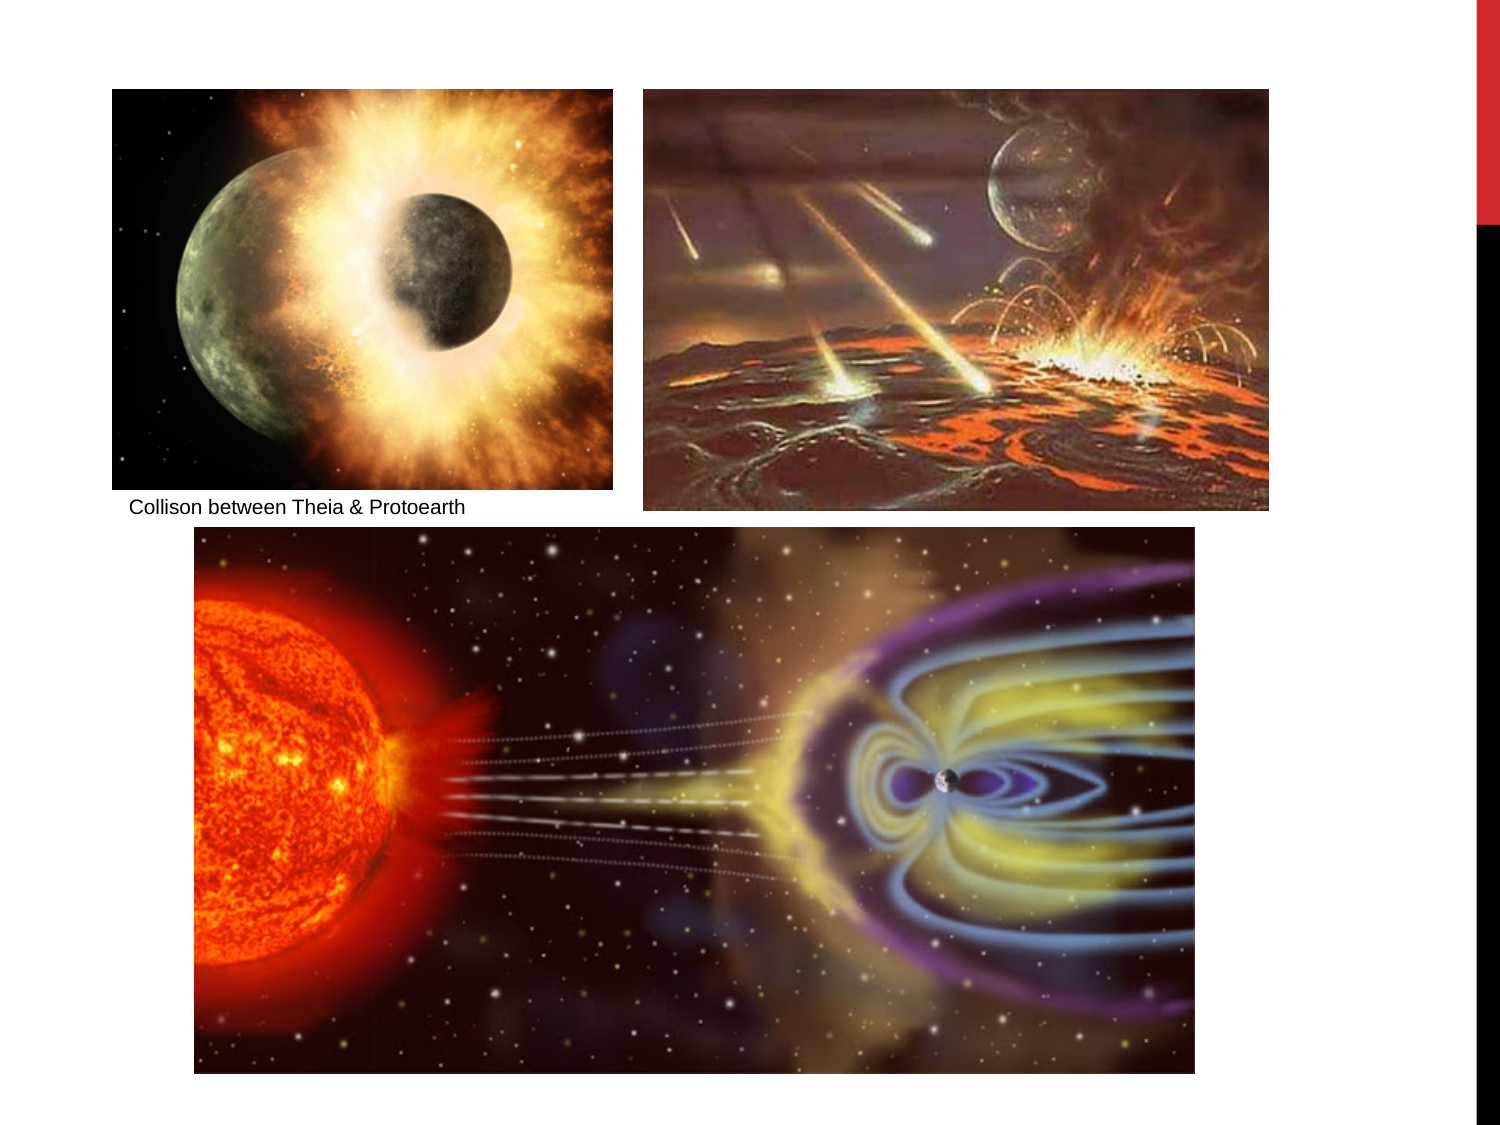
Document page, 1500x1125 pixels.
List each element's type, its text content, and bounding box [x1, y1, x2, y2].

picture [643, 89, 1270, 511]
picture [194, 526, 1196, 1075]
picture [111, 89, 613, 491]
text_box Collison between Theia & Protoearth [114, 495, 481, 527]
